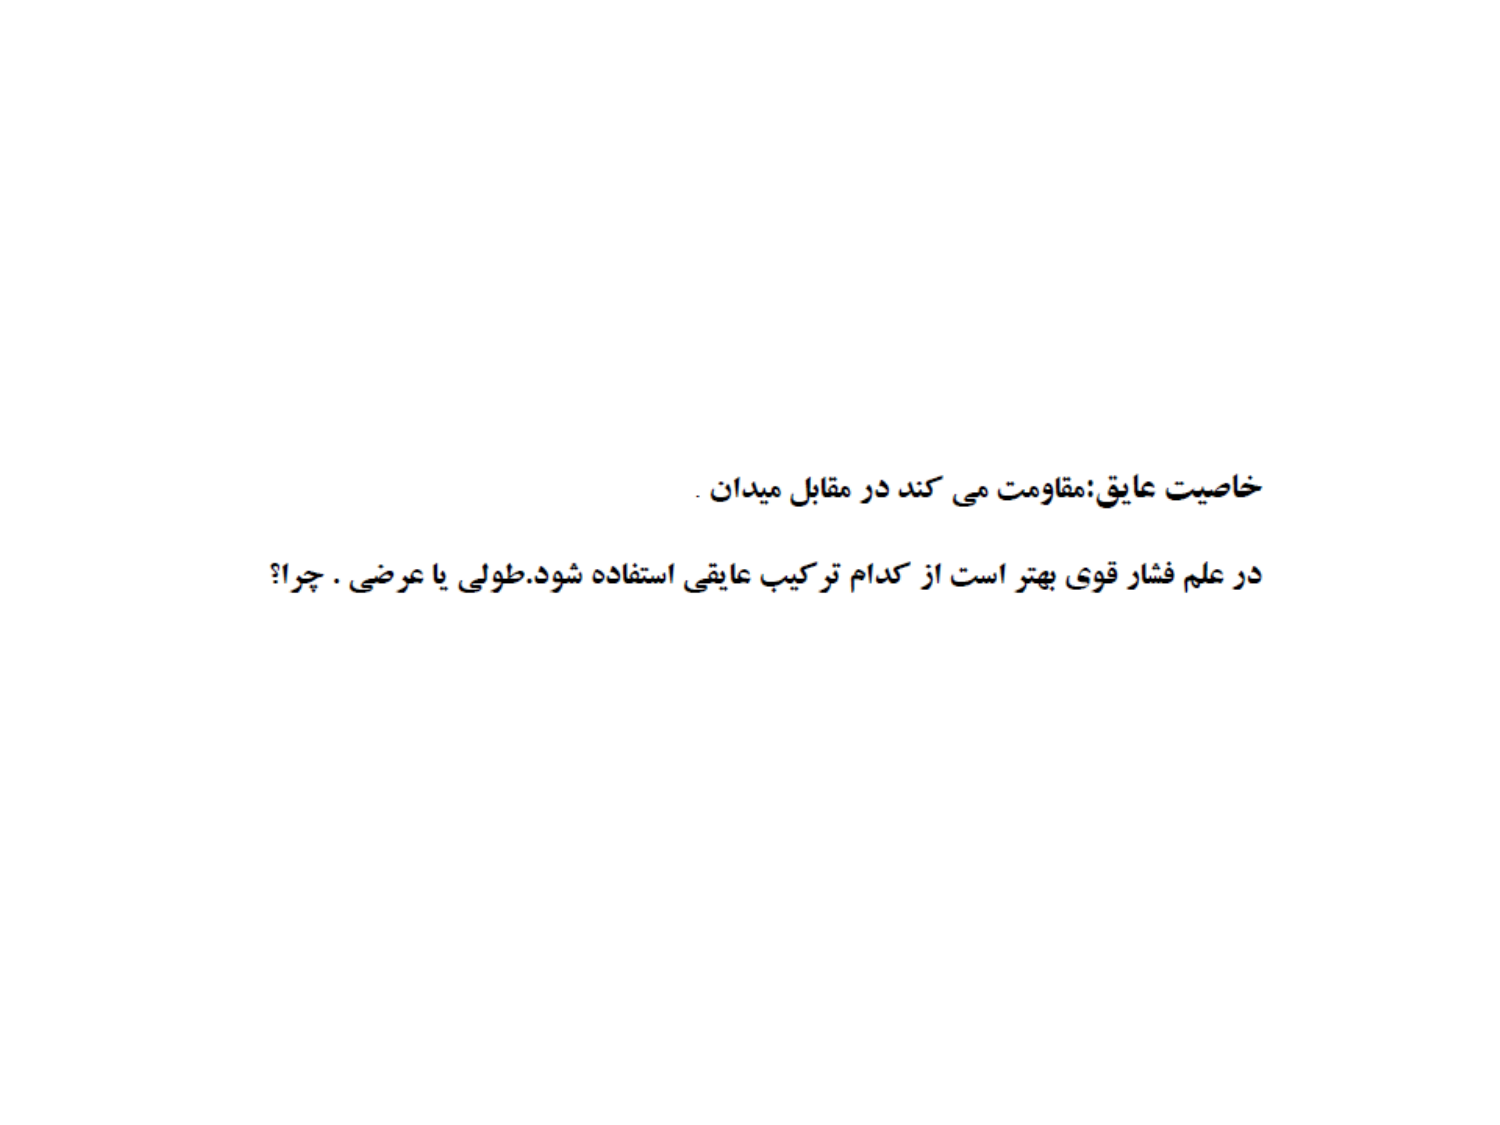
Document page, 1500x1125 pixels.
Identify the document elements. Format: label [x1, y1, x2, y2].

picture [213, 452, 1287, 673]
